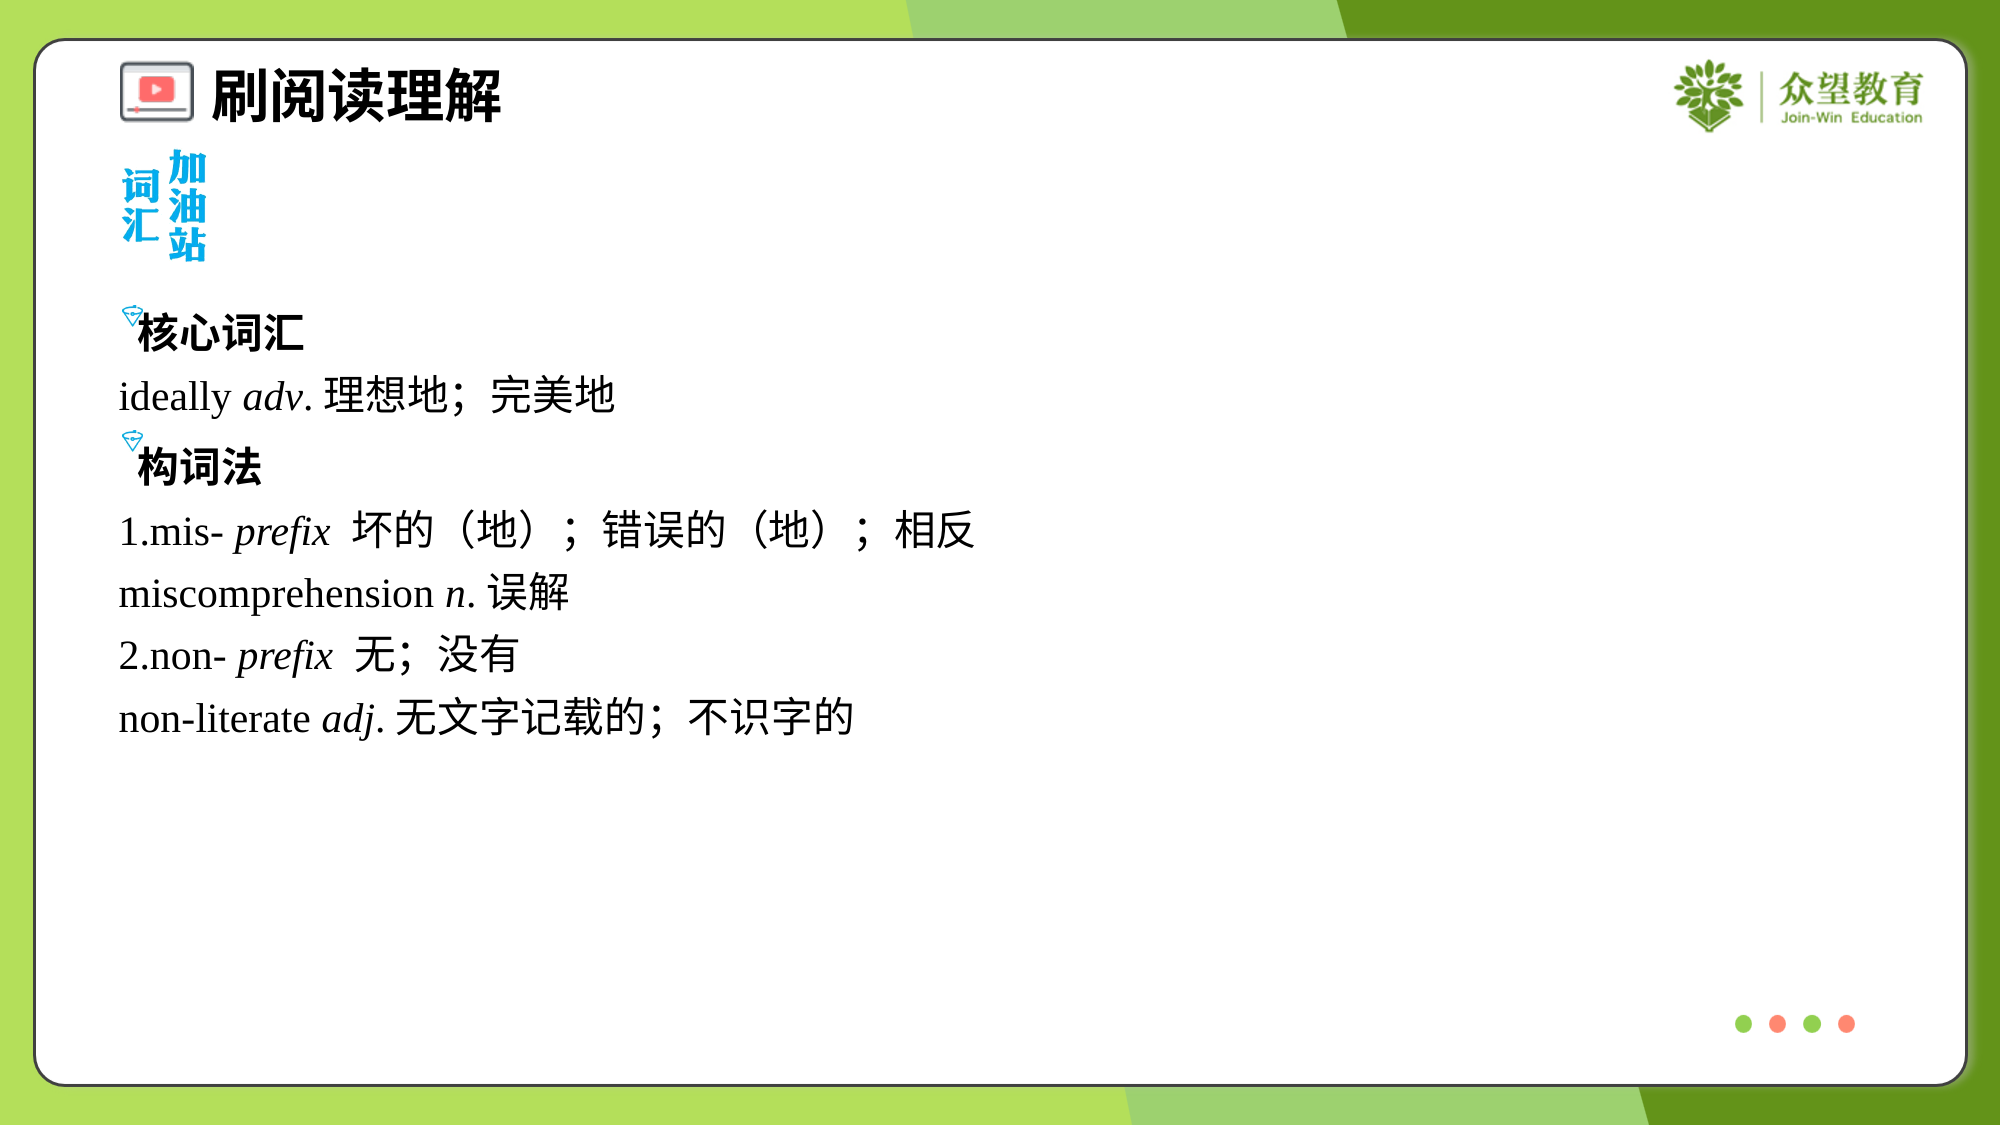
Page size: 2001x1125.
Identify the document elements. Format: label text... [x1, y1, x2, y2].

picture [0, 0, 2000, 1125]
text_box &3& 核心词汇 ideally adv.理想地；完美地 &4& 构词法 1.mis- prefix 坏的（地）；错误的（地）；相反 miscomprehension n.误解 2.non- prefix 无；没有 non-literate adj.无文字记载的；不识字的 [118, 284, 1882, 717]
